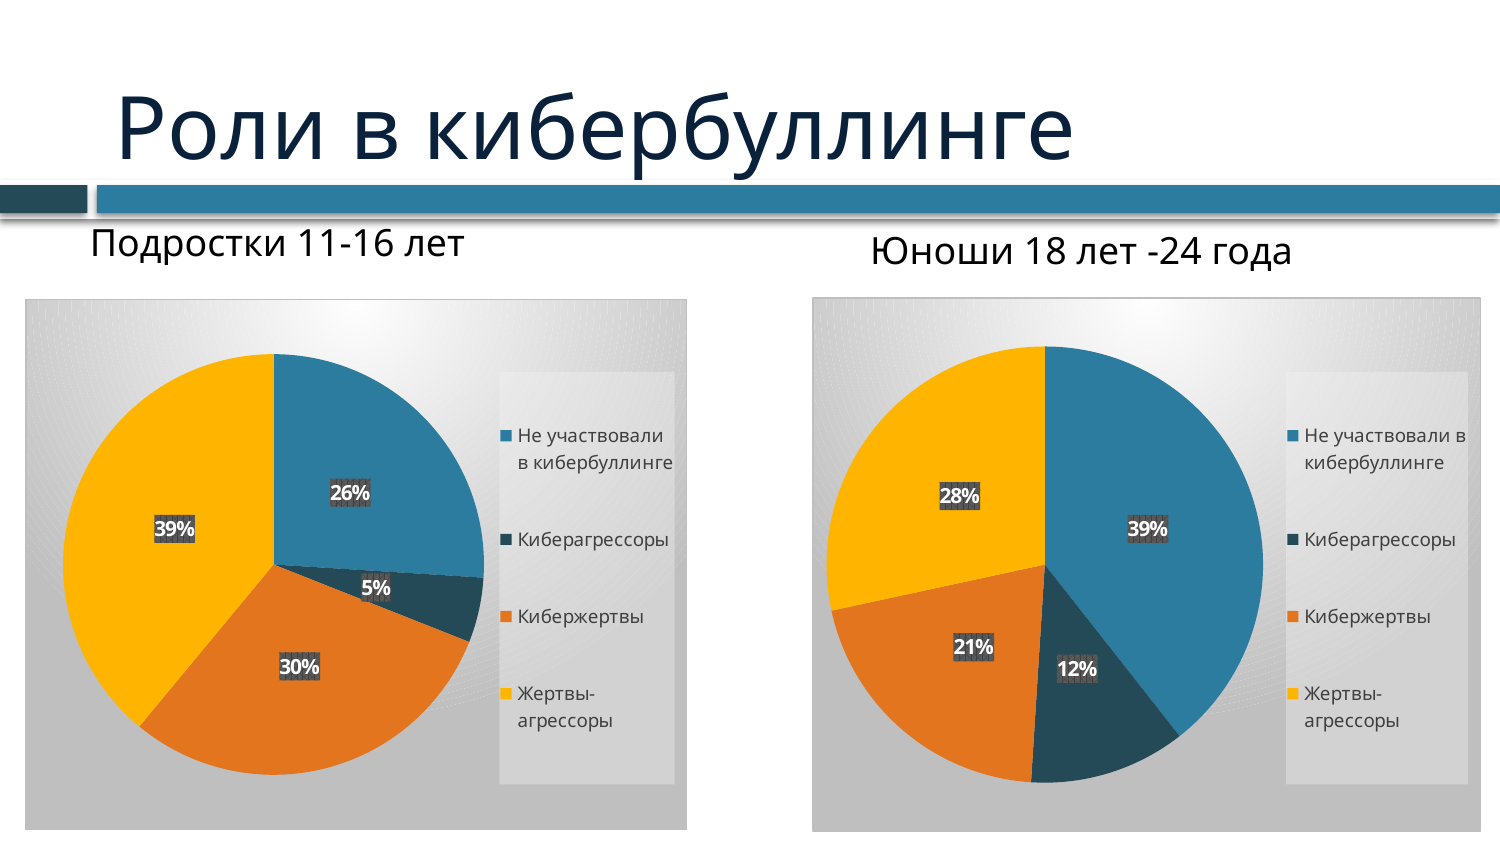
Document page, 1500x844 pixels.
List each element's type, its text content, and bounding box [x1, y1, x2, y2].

text_box Подростки 11-16 лет [74, 211, 538, 271]
chart [24, 298, 688, 831]
title Роли в кибербуллинге [99, 19, 1438, 185]
text_box Юноши 18 лет -24 года [855, 219, 1318, 280]
chart [812, 297, 1482, 833]
